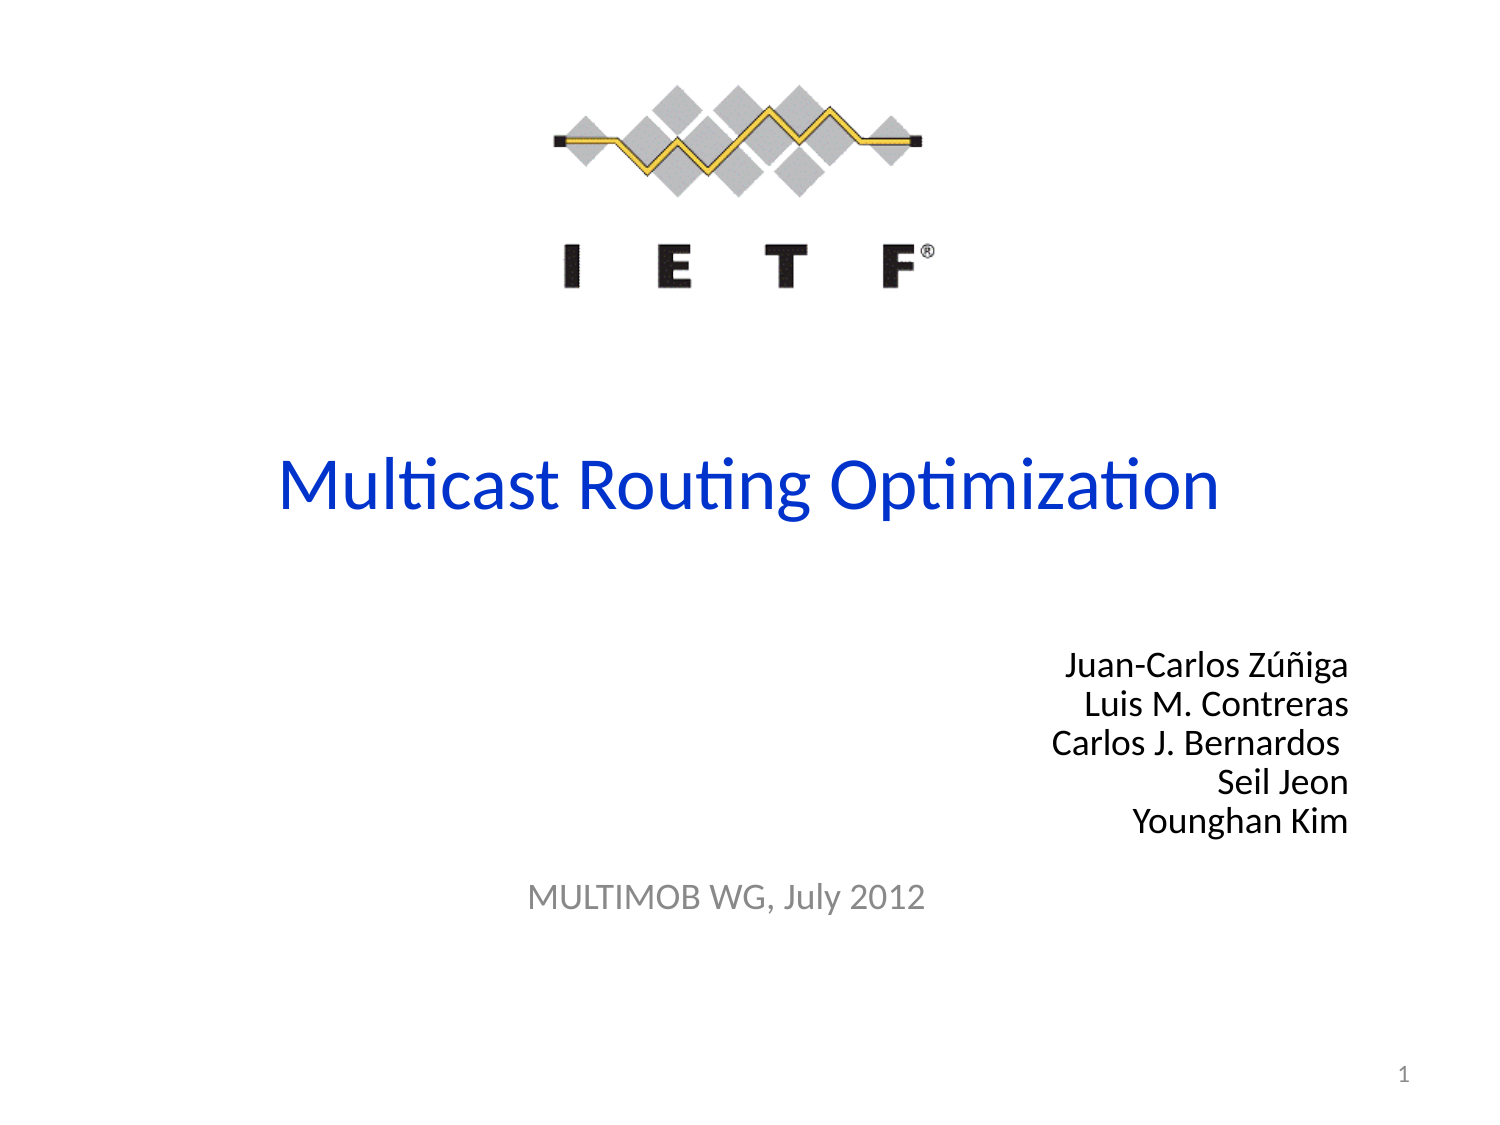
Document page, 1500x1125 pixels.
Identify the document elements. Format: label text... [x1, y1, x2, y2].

picture [525, 69, 964, 303]
subtitle Juan-Carlos Zúñiga Luis M. Contreras Carlos J. Bernardos Seil Jeon Younghan Kim MULTIMOB WG, July 2012 [88, 645, 1365, 1036]
slide_number 1 [1074, 1042, 1425, 1103]
title Multicast Routing Optimization [112, 349, 1388, 610]
